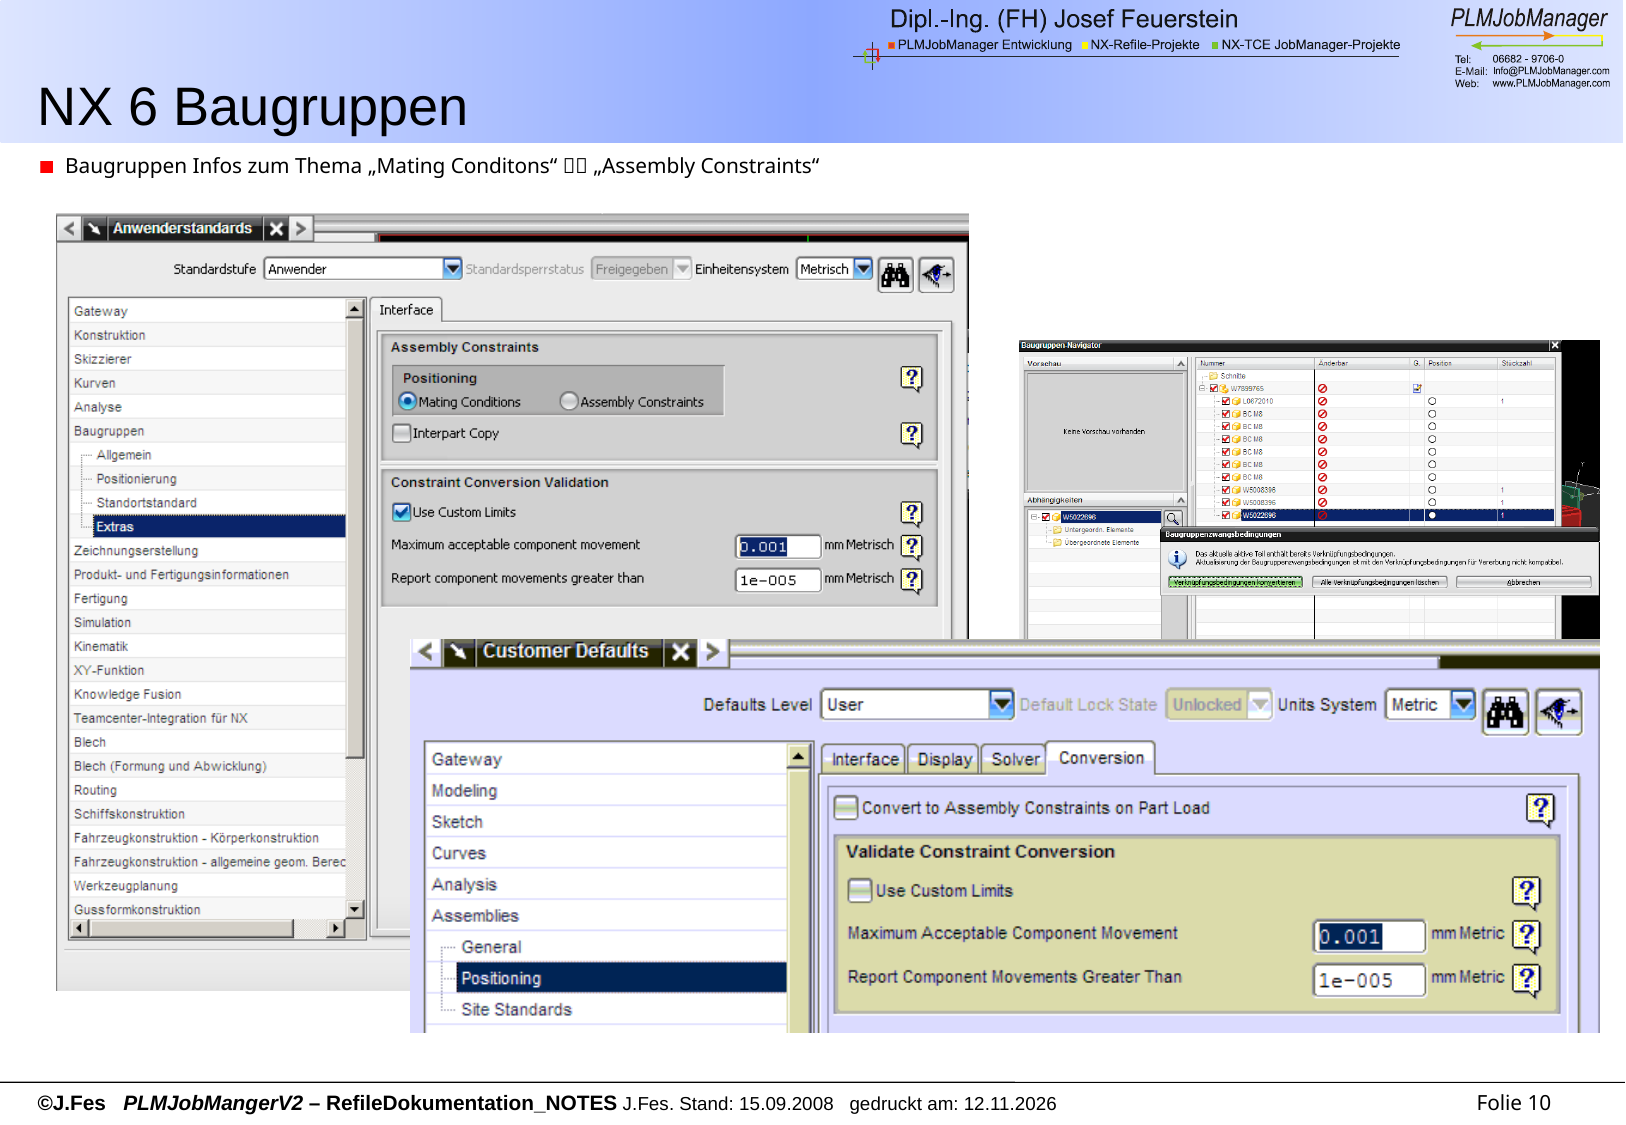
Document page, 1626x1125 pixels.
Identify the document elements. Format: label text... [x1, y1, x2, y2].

picture [56, 212, 1600, 1034]
slide_number Folie 10 [1228, 1081, 1568, 1125]
list Baugruppen Infos zum Thema „Mating Conditons“  „Assembly Constraints“ [21, 152, 1600, 182]
title NX 6 Baugruppen [21, 64, 1439, 143]
picture [37, 158, 53, 173]
